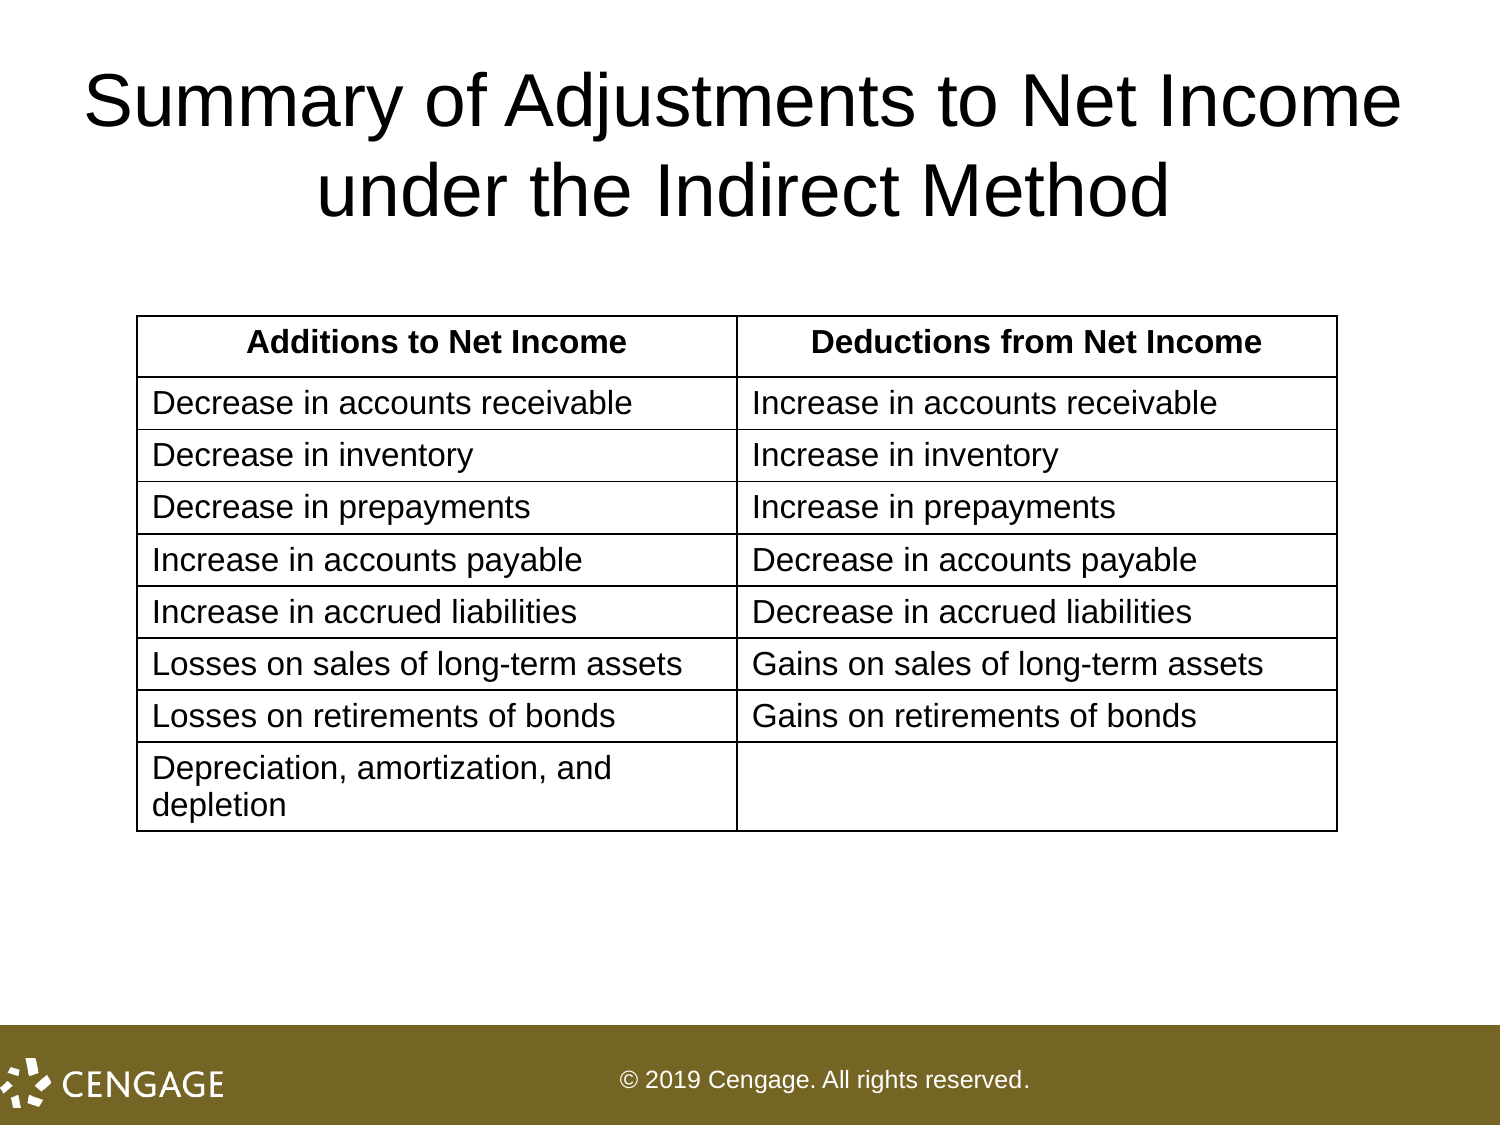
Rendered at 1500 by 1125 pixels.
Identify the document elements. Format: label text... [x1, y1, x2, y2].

table_cell Increase in inventory [738, 430, 1336, 481]
table_cell Decrease in accounts receivable [138, 378, 736, 429]
table_header Deductions from Net Income [738, 317, 1336, 376]
table_cell Gains on sales of long-term assets [738, 639, 1336, 689]
table_cell Decrease in inventory [138, 430, 736, 481]
table_cell Depreciation, amortization, and depletion [138, 743, 736, 830]
table_cell Increase in prepayments [738, 482, 1336, 533]
table_cell Decrease in accrued liabilities [738, 587, 1336, 637]
table_cell Decrease in accounts payable [738, 535, 1336, 585]
table_cell Gains on retirements of bonds [738, 691, 1336, 741]
table_cell Increase in accounts payable [138, 535, 736, 585]
title Summary of Adjustments to Net Income under the Indirect Method [19, 50, 1469, 232]
picture [0, 1058, 223, 1108]
table_cell Increase in accounts receivable [738, 378, 1336, 429]
table_cell Losses on sales of long-term assets [138, 639, 736, 689]
table_header Additions to Net Income [138, 317, 736, 376]
table_cell Increase in accrued liabilities [138, 587, 736, 637]
table_cell Decrease in prepayments [138, 482, 736, 533]
table_cell Losses on retirements of bonds [138, 691, 736, 741]
table_cell [738, 743, 1336, 830]
